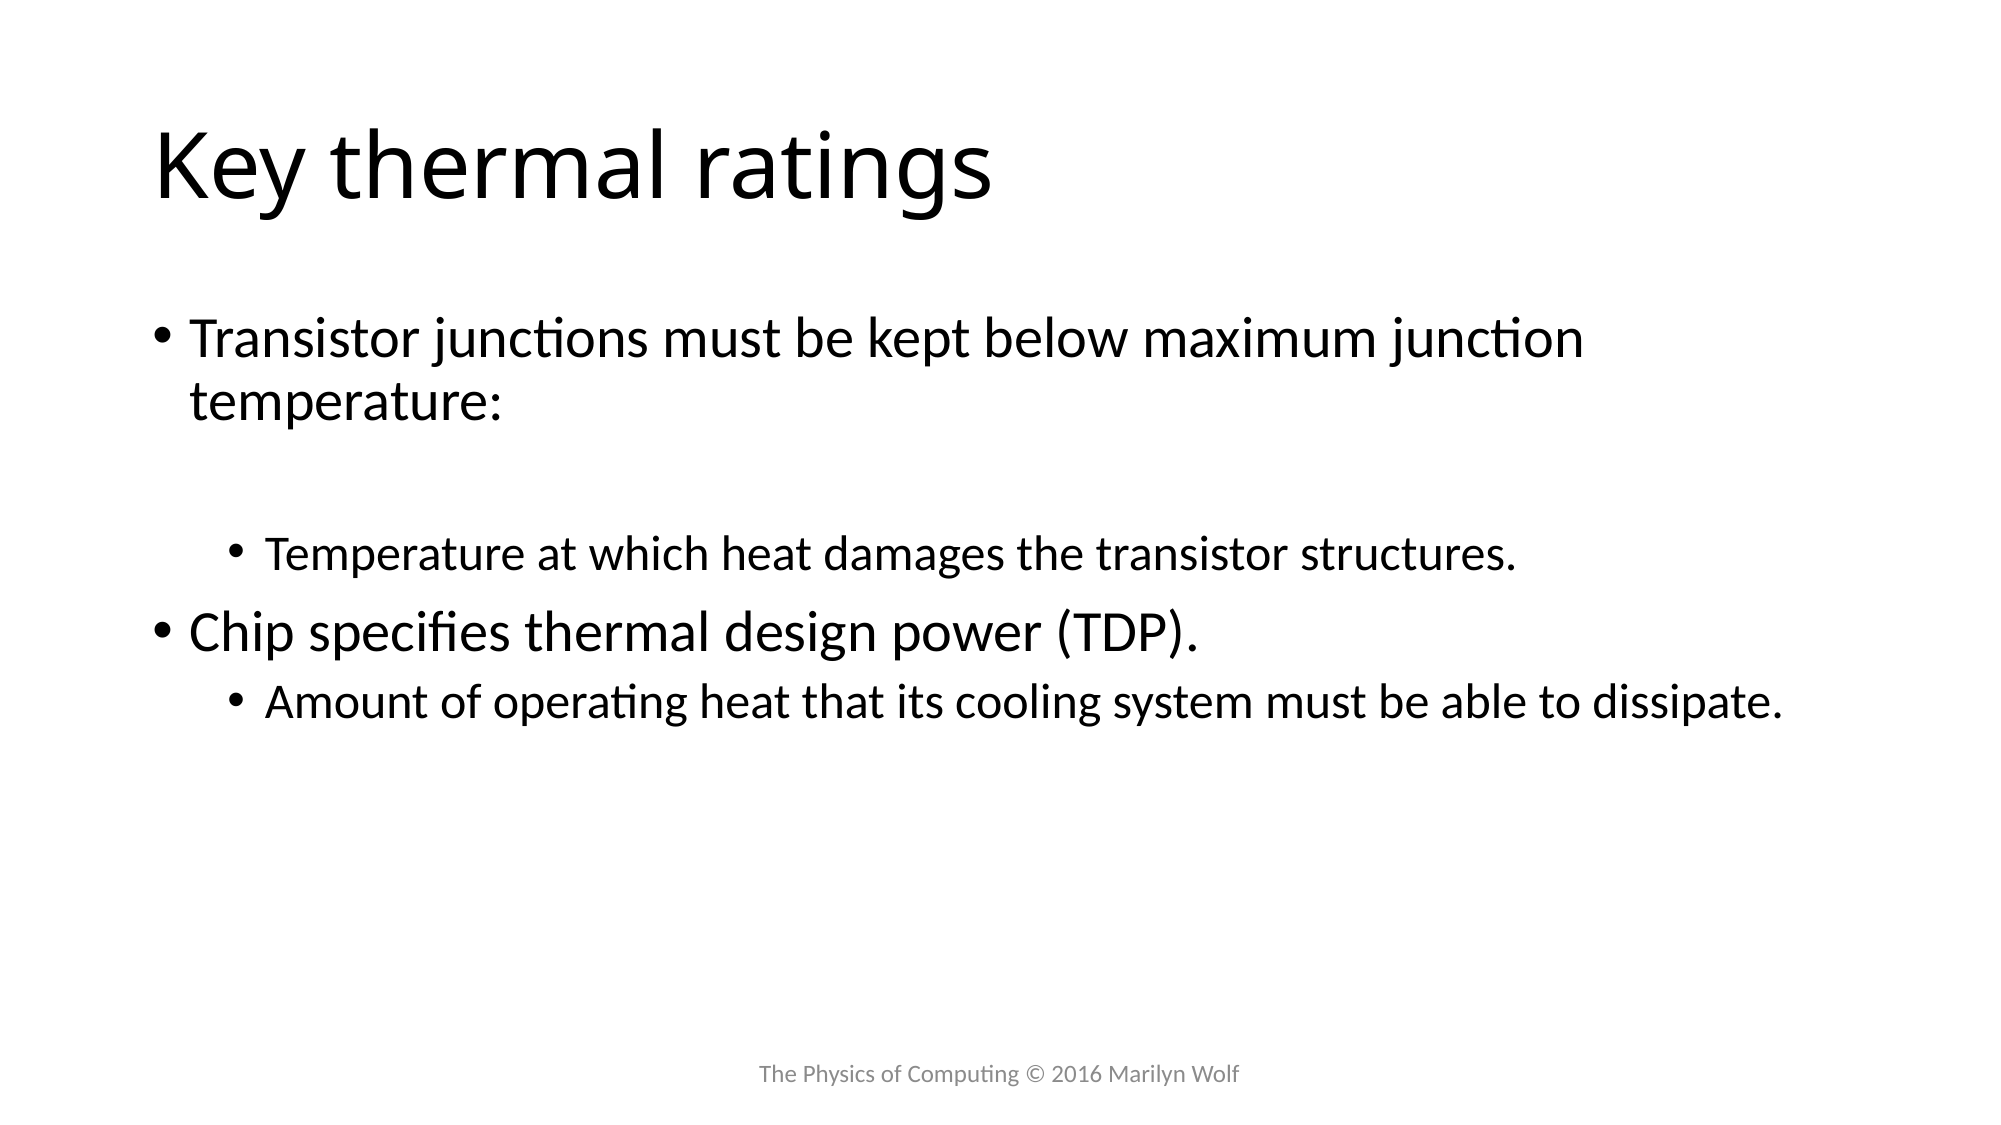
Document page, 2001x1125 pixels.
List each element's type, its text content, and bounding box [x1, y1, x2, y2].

title Key thermal ratings [137, 59, 1863, 278]
footer The Physics of Computing © 2016 Marilyn Wolf [662, 1042, 1338, 1103]
